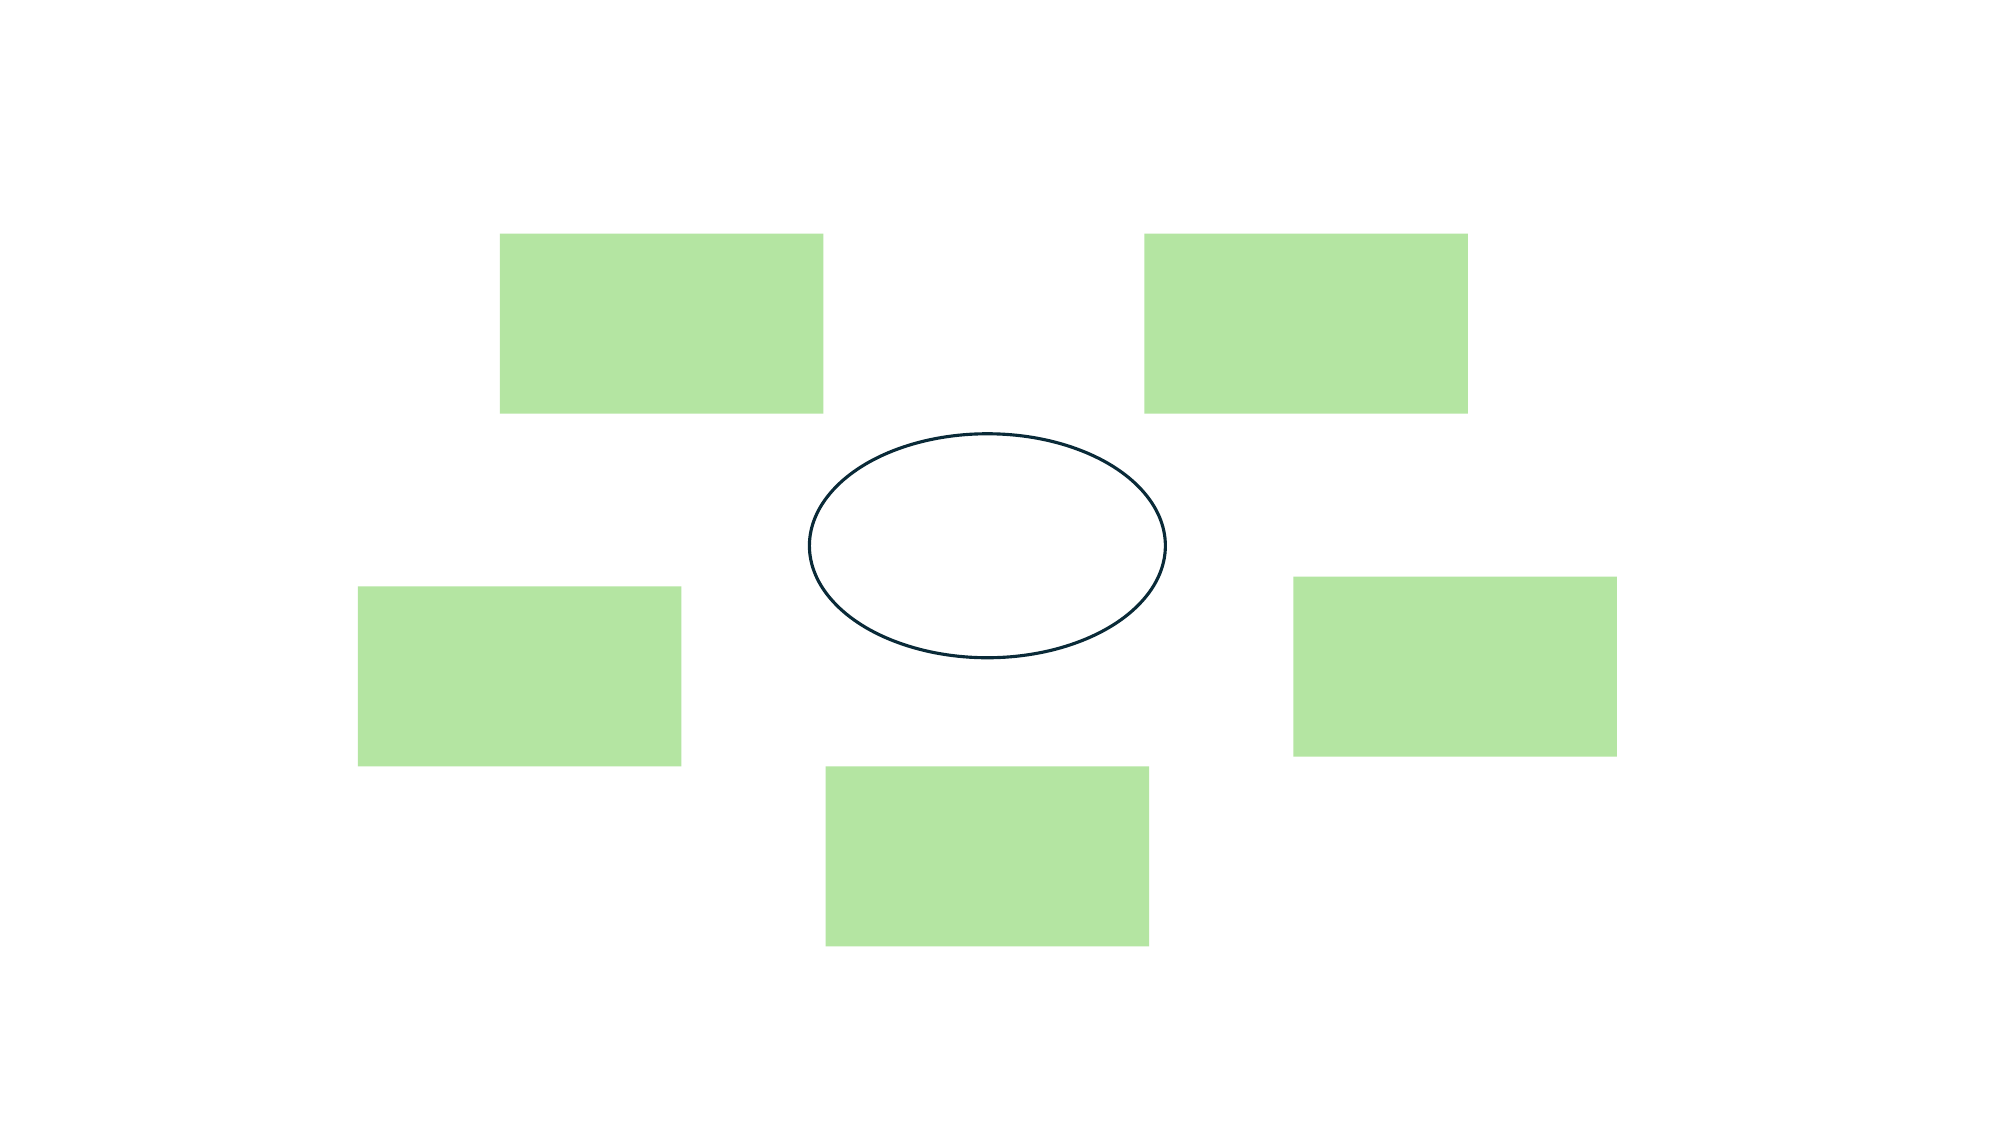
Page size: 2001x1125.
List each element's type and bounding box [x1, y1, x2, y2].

text_box [498, 232, 825, 415]
text_box [1143, 232, 1470, 415]
text_box [356, 585, 683, 768]
text_box [824, 765, 1151, 948]
text_box [807, 432, 1167, 660]
text_box [1292, 575, 1619, 758]
